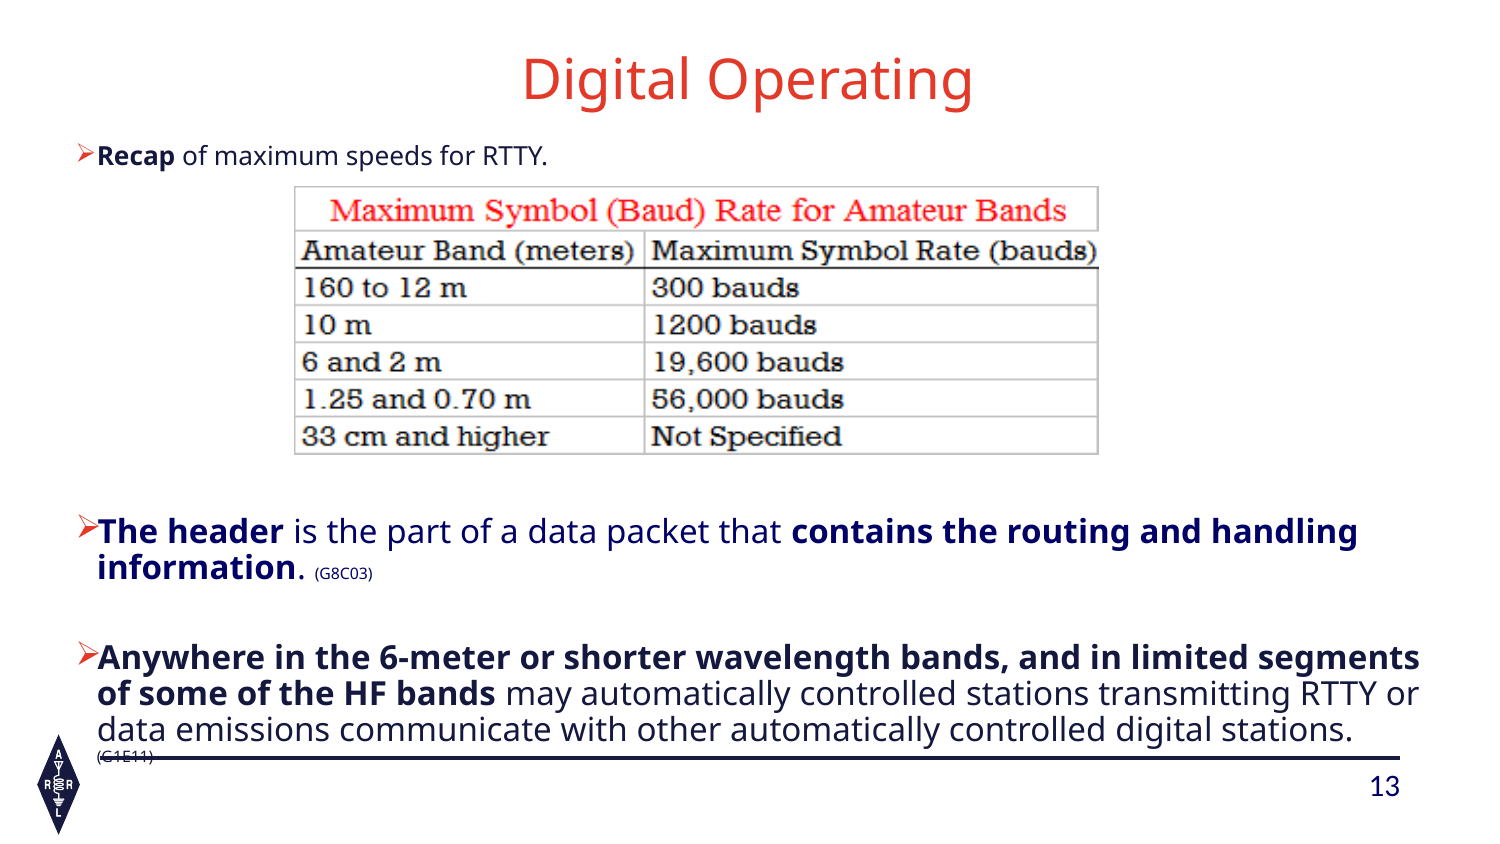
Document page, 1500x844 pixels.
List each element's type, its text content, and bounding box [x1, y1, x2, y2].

slide_number 13 [1302, 761, 1400, 807]
picture [37, 734, 80, 835]
picture [294, 186, 1099, 455]
title Digital Operating [101, 44, 1395, 145]
list Recap of maximum speeds for RTTY. The header is the part of a data packet that contains the routing and handling information. (G8C03) Anywhere in the 6-meter or shorter wavelength bands, and in limited segments of some of the HF bands may automatically controlled stations transmitting RTTY or data emissions communicate with other automatically controlled digital stations. (G1E11) [75, 137, 1425, 772]
